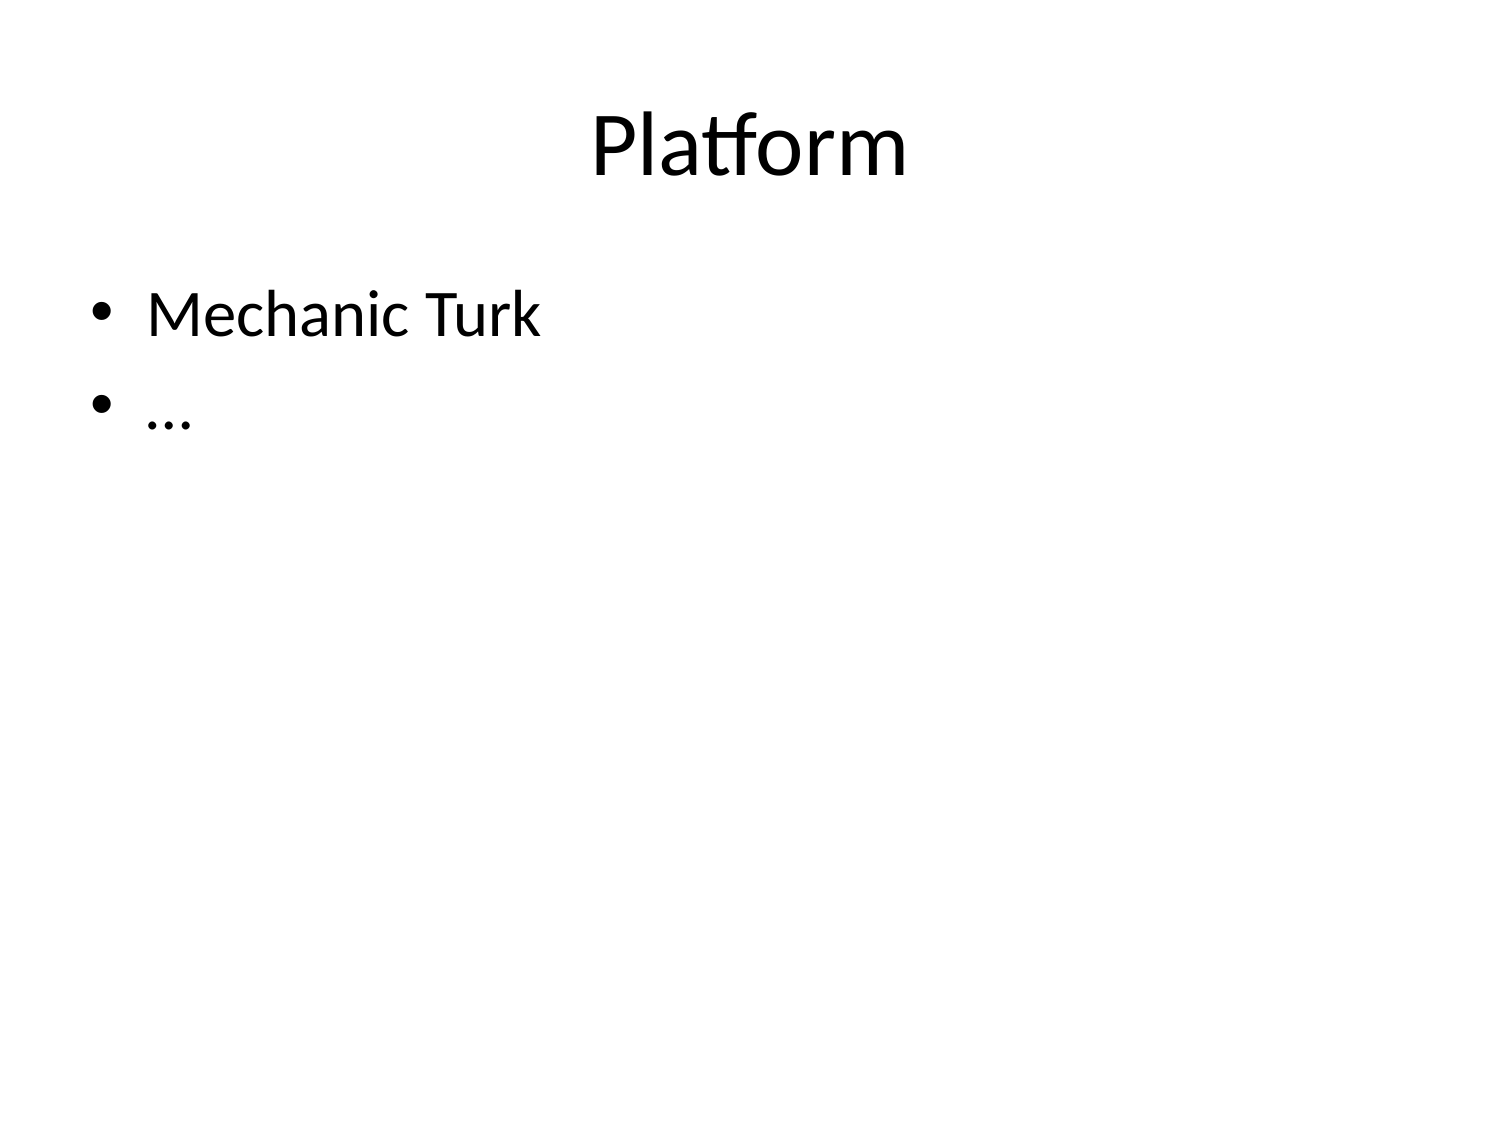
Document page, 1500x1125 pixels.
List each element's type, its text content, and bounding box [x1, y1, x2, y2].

list Mechanic Turk … [75, 262, 1425, 1005]
title Platform [75, 45, 1425, 233]
